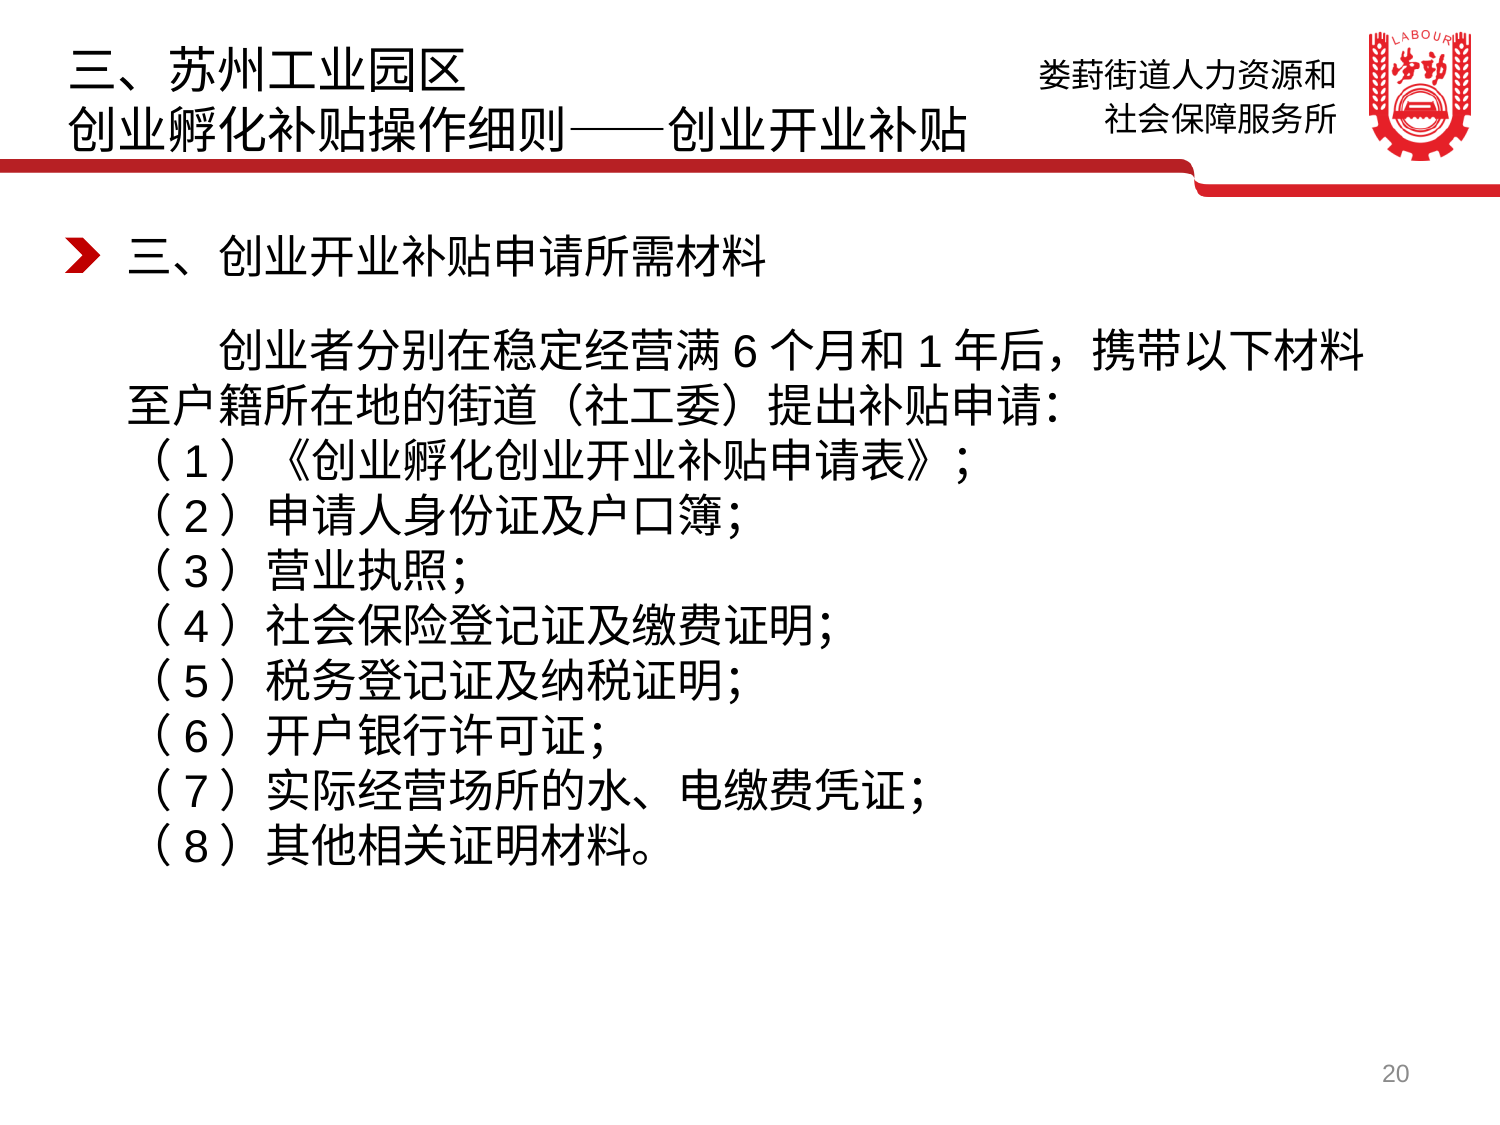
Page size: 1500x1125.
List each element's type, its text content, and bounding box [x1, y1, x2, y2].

text_box 三、苏州工业园区 创业孵化补贴操作细则——创业开业补贴 [53, 30, 1022, 166]
picture [0, 30, 1500, 197]
text_box 三、创业开业补贴申请所需材料 [112, 219, 1046, 290]
text_box 创业者分别在稳定经营满6个月和1年后，携带以下材料至户籍所在地的街道（社工委）提出补贴申请： （1）《创业孵化创业开业补贴申请表》； （2）申请人身份证及户口簿； （3）营业执照； （4）社会保险登记证及缴费证明； （5）税务登记证及纳税证明； （6）开户银行许可证； （7）实际经营场所的水、电缴费凭证； （8）其他相关证明材料。 [112, 314, 1424, 879]
slide_number 20 [1074, 1042, 1425, 1103]
text_box [62, 235, 103, 276]
